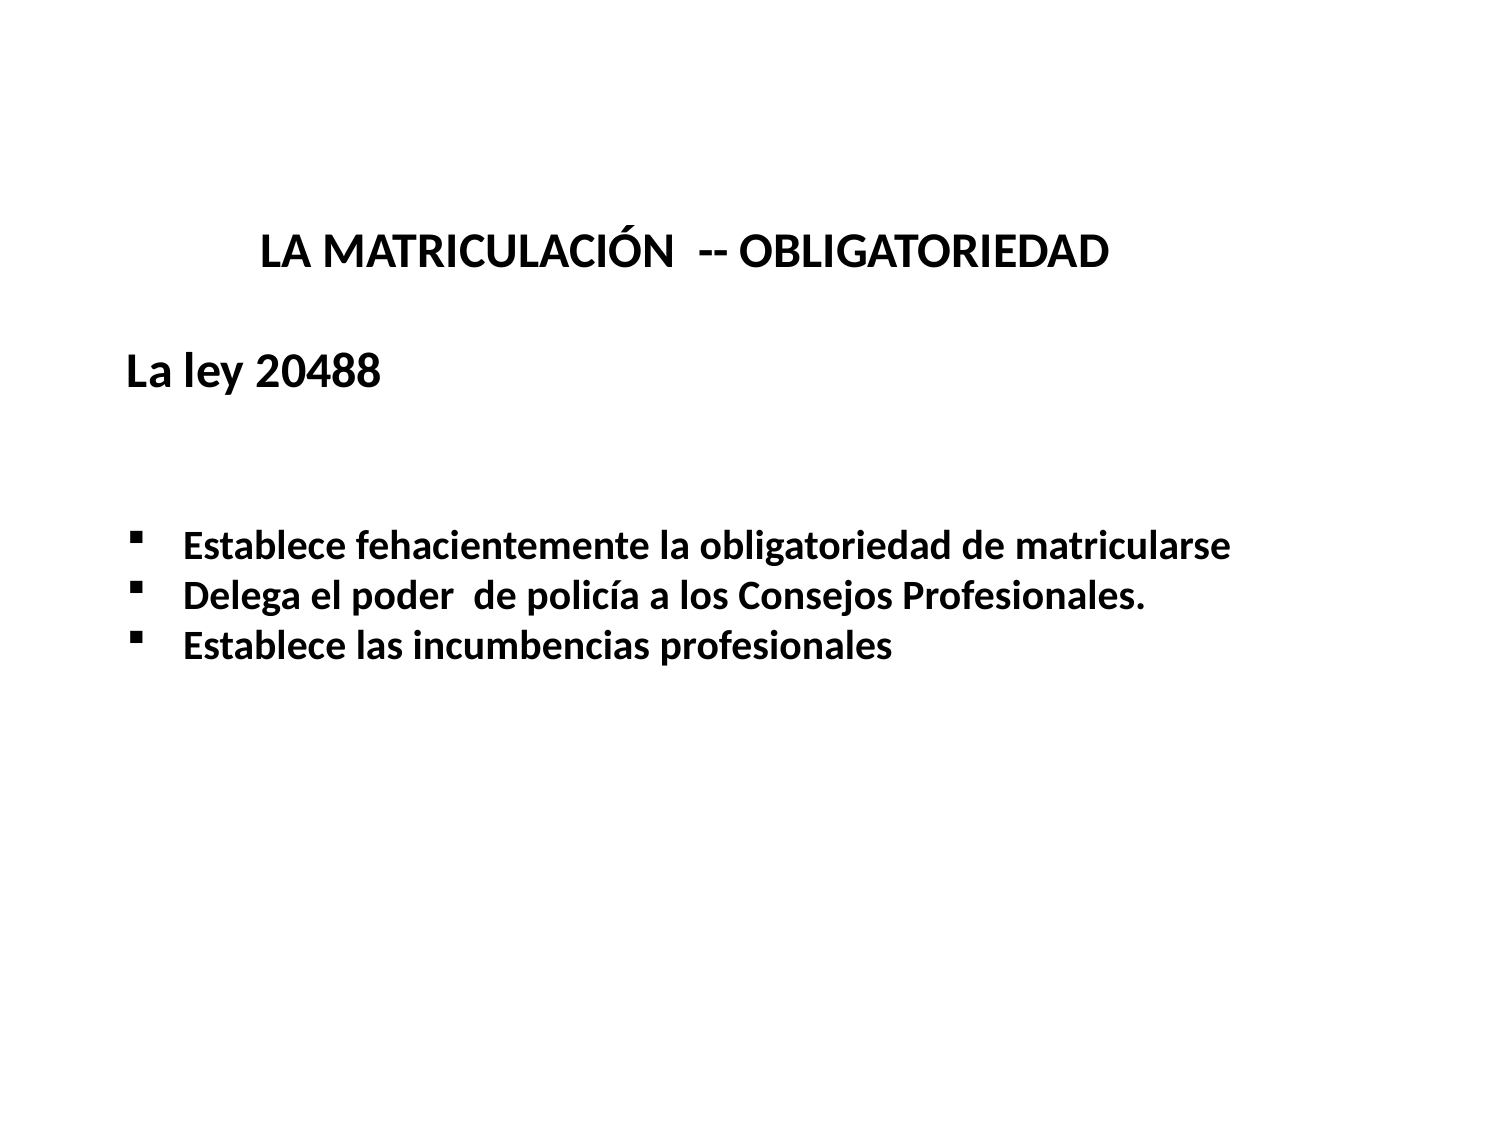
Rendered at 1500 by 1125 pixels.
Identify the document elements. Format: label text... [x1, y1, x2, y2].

text_box LA MATRICULACIÓN -- OBLIGATORIEDAD La ley 20488 Establece fehacientemente la obligatoriedad de matricularse Delega el poder de policía a los Consejos Profesionales. Establece las incumbencias profesionales [112, 90, 1258, 675]
